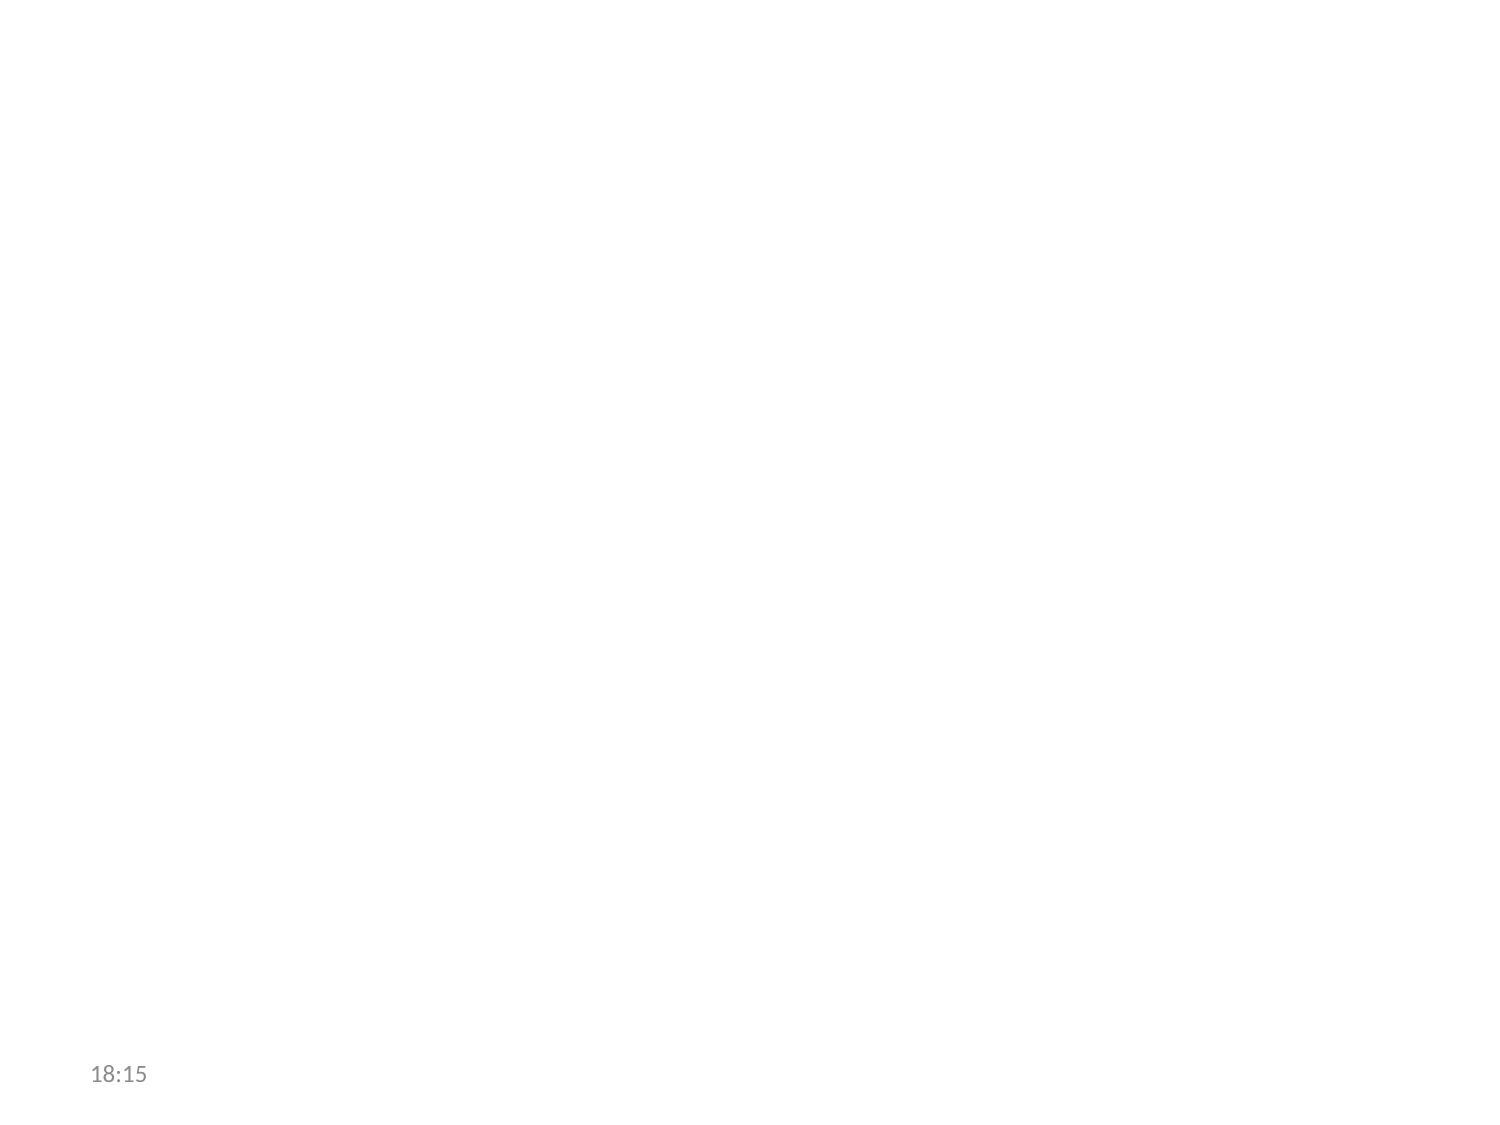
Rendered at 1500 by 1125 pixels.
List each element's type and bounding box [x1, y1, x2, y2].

slide_number [75, 1042, 425, 1103]
